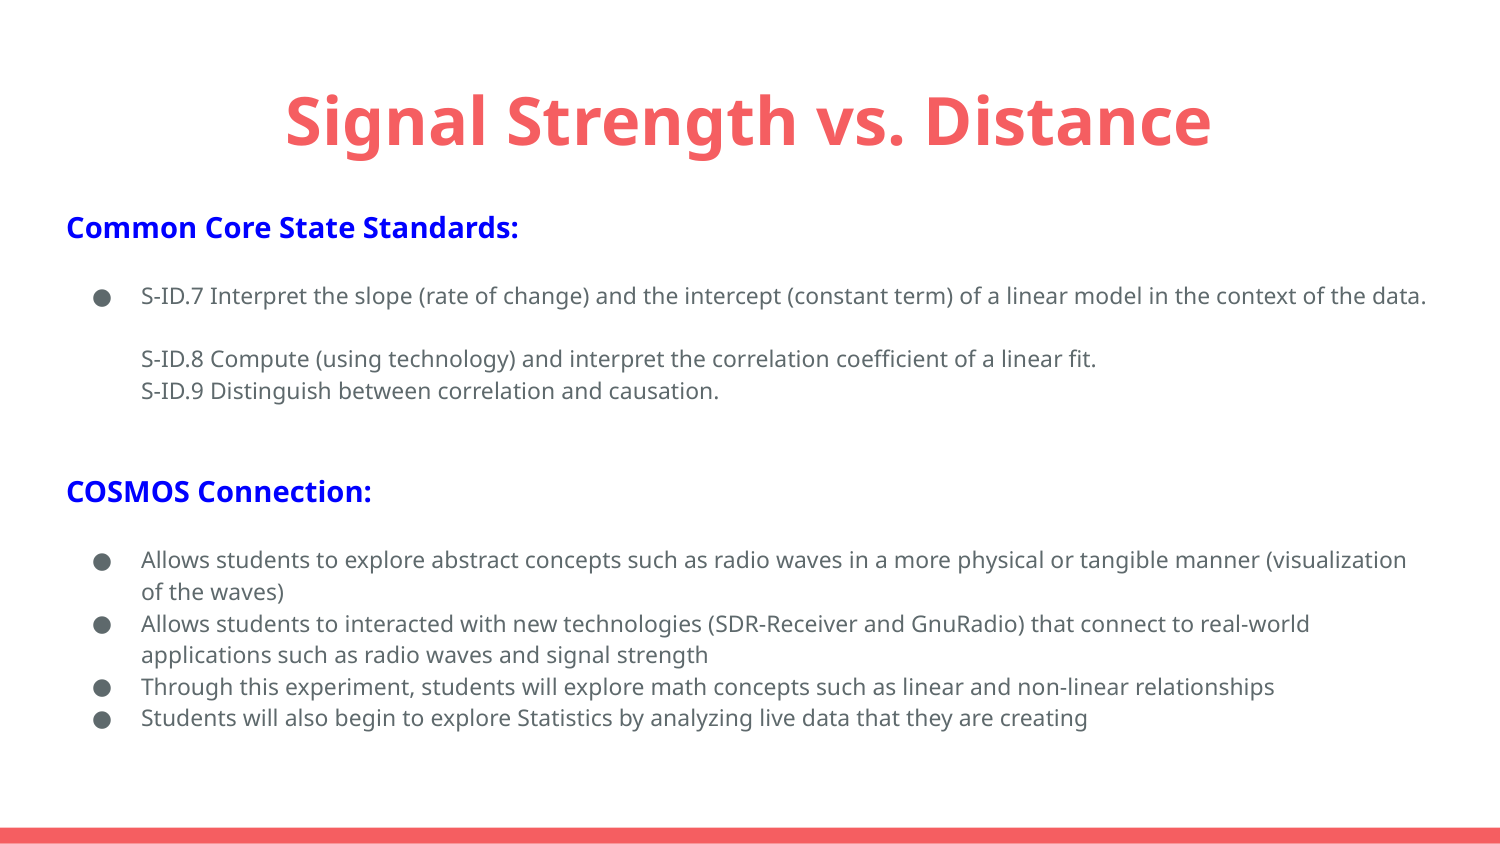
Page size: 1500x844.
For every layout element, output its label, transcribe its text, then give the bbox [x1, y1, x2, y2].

list Common Core State Standards: S-ID.7 Interpret the slope (rate of change) and the intercept (constant term) of a linear model in the context of the data. S-ID.8 Compute (using technology) and interpret the correlation coefficient of a linear fit. S-ID.9 Distinguish between correlation and causation. COSMOS Connection: Allows students to explore abstract concepts such as radio waves in a more physical or tangible manner (visualization of the waves) Allows students to interacted with new technologies (SDR-Receiver and GnuRadio) that connect to real-world applications such as radio waves and signal strength Through this experiment, students will explore math concepts such as linear and non-linear relationships Students will also begin to explore Statistics by analyzing live data that they are creating [51, 189, 1449, 750]
title Signal Strength vs. Distance [51, 64, 1449, 167]
